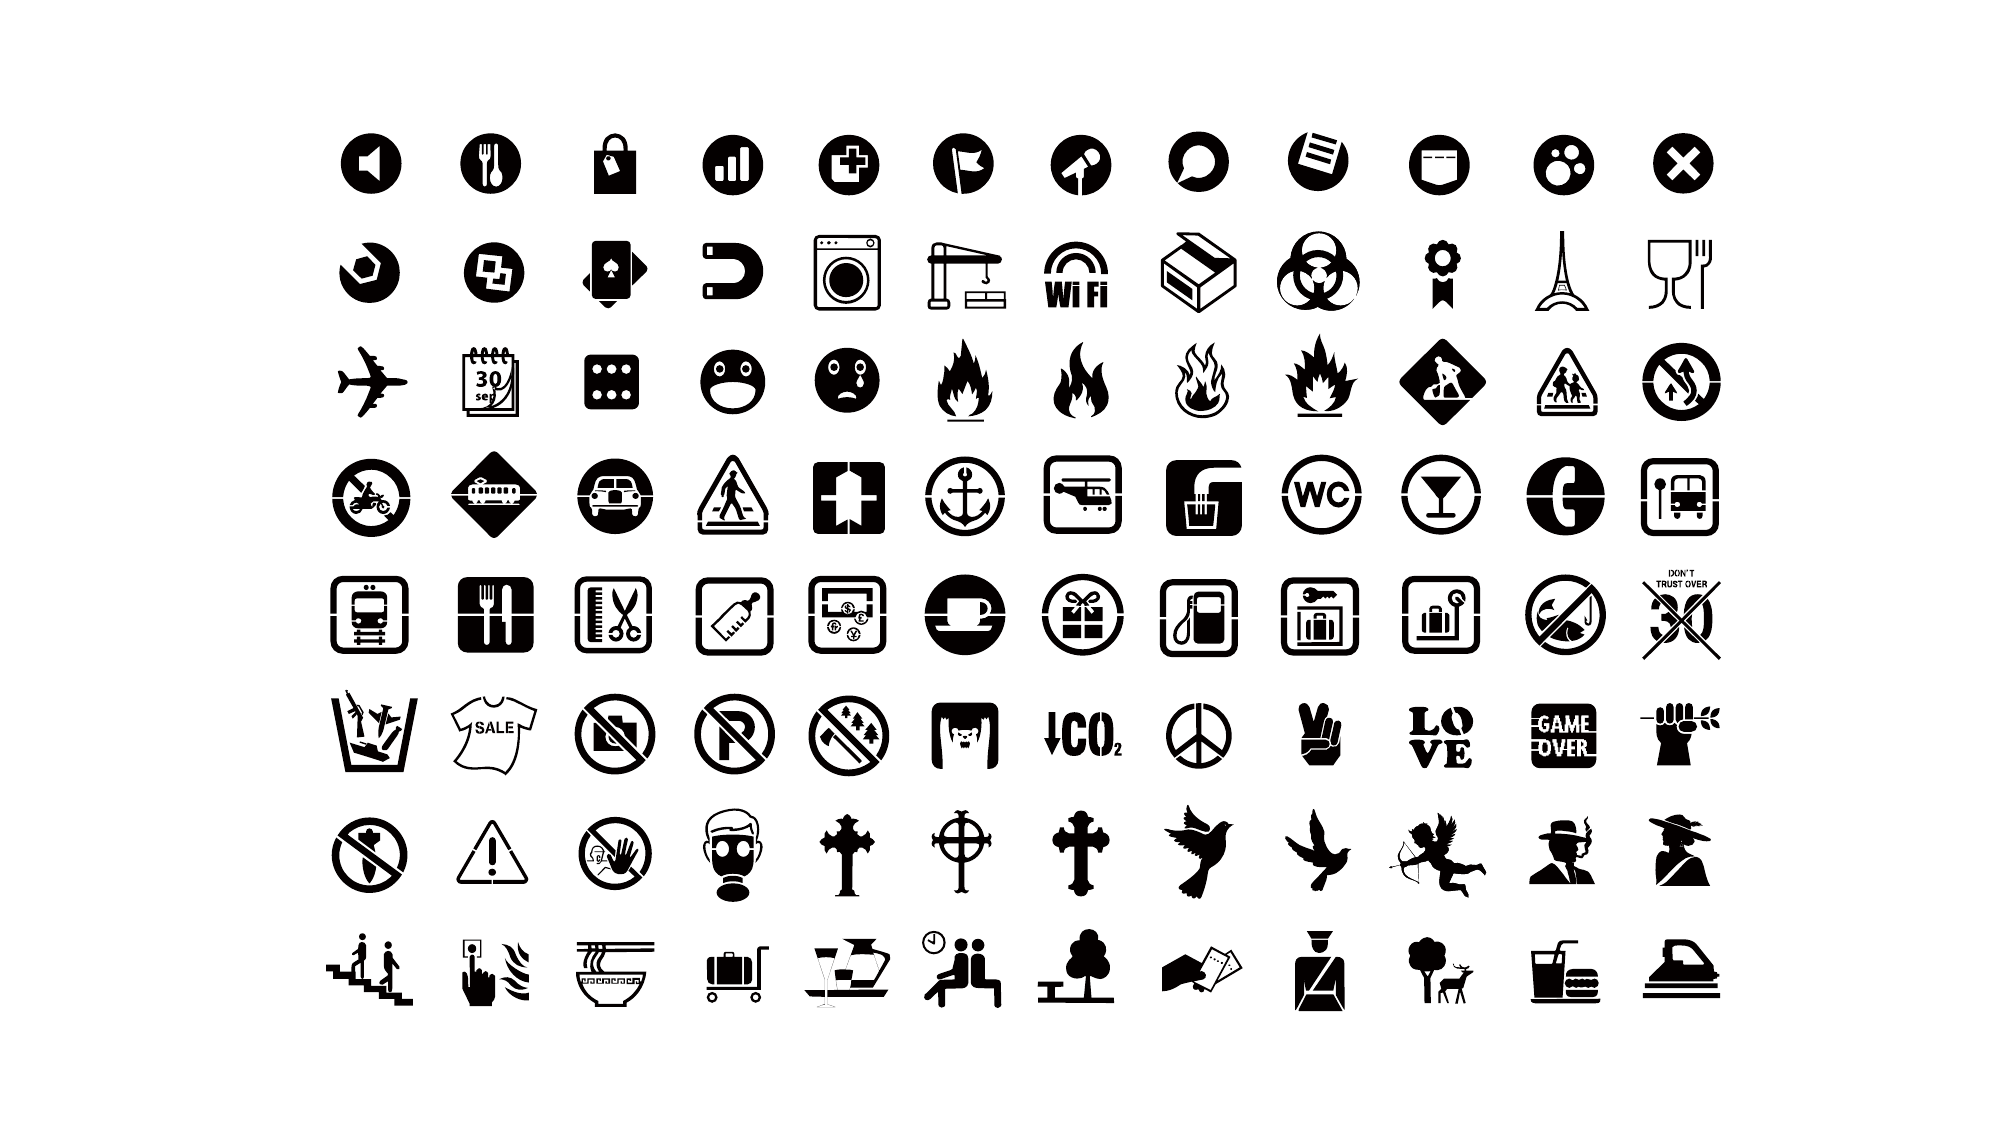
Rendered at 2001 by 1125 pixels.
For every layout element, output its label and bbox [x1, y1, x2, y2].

text_box [1306, 931, 1333, 953]
text_box [517, 942, 529, 963]
text_box [1187, 504, 1216, 526]
text_box [939, 467, 991, 528]
text_box [822, 588, 873, 602]
text_box [1670, 475, 1706, 491]
text_box [608, 490, 622, 504]
text_box [697, 454, 769, 521]
text_box [1088, 712, 1100, 756]
text_box [1685, 580, 1707, 588]
text_box [1656, 703, 1698, 766]
text_box [478, 487, 490, 494]
text_box [744, 956, 753, 985]
text_box [504, 957, 529, 983]
text_box [576, 942, 655, 1007]
text_box [1037, 929, 1115, 1004]
text_box [1649, 939, 1720, 982]
text_box [1313, 612, 1327, 640]
text_box [1531, 703, 1597, 769]
text_box [331, 817, 408, 893]
text_box [971, 938, 985, 952]
text_box [813, 462, 848, 534]
text_box [1542, 742, 1548, 753]
text_box [924, 574, 1006, 614]
text_box [1416, 589, 1466, 641]
text_box [1281, 495, 1362, 535]
text_box [578, 816, 652, 891]
text_box [1043, 455, 1122, 494]
text_box [1640, 501, 1719, 537]
text_box [489, 837, 496, 866]
text_box [1710, 719, 1720, 729]
text_box [345, 689, 365, 738]
text_box [451, 451, 537, 494]
text_box [1311, 132, 1338, 145]
text_box [1053, 342, 1109, 419]
text_box [353, 256, 376, 279]
text_box [1442, 373, 1447, 381]
text_box [330, 575, 409, 614]
text_box [1399, 338, 1487, 426]
text_box [1432, 278, 1453, 309]
text_box [577, 497, 654, 535]
text_box [501, 943, 528, 968]
text_box [1062, 712, 1087, 756]
text_box [1280, 617, 1360, 656]
text_box [574, 576, 652, 614]
text_box [1668, 569, 1688, 577]
text_box [1424, 239, 1461, 277]
text_box [1101, 712, 1122, 756]
text_box [931, 702, 999, 769]
text_box [1050, 134, 1112, 196]
text_box [475, 721, 514, 734]
text_box [1062, 607, 1082, 622]
text_box [1710, 708, 1720, 718]
text_box [1654, 478, 1667, 519]
text_box [1700, 720, 1711, 730]
text_box [1401, 495, 1481, 535]
text_box [1696, 512, 1703, 519]
text_box [1526, 457, 1605, 496]
text_box [462, 944, 496, 1007]
text_box [1656, 580, 1683, 588]
text_box [1298, 703, 1342, 766]
text_box [1065, 591, 1101, 606]
text_box [1438, 963, 1474, 1004]
text_box [1043, 495, 1122, 534]
text_box [964, 291, 1007, 309]
text_box [1544, 405, 1591, 409]
text_box [819, 814, 875, 897]
text_box [1277, 231, 1360, 311]
text_box [1287, 132, 1349, 192]
text_box [1420, 476, 1462, 518]
text_box [1297, 606, 1343, 646]
text_box [954, 938, 968, 952]
text_box [1044, 712, 1061, 756]
text_box [1160, 232, 1237, 313]
text_box [463, 242, 525, 303]
text_box [1041, 616, 1124, 656]
text_box [1648, 814, 1711, 886]
text_box [594, 133, 637, 194]
text_box [608, 587, 642, 642]
text_box [616, 479, 633, 488]
text_box [1306, 619, 1311, 640]
text_box [1642, 581, 1721, 661]
text_box [716, 951, 743, 985]
text_box [460, 133, 522, 194]
text_box [504, 987, 529, 1001]
text_box [340, 133, 402, 194]
text_box [1285, 808, 1352, 892]
text_box [1441, 707, 1462, 736]
text_box [1084, 607, 1103, 622]
text_box [1429, 605, 1442, 633]
text_box [503, 487, 509, 494]
text_box [1685, 703, 1711, 720]
text_box [1053, 478, 1112, 511]
text_box [351, 584, 388, 645]
text_box [710, 822, 754, 902]
text_box [846, 627, 861, 642]
text_box [384, 941, 392, 949]
text_box [349, 741, 390, 762]
text_box [808, 616, 887, 654]
text_box [1409, 739, 1472, 769]
text_box [1329, 619, 1334, 640]
text_box [706, 946, 769, 990]
text_box [457, 577, 534, 614]
text_box [462, 347, 519, 417]
text_box [970, 953, 1002, 1009]
text_box [1408, 706, 1440, 736]
text_box [1526, 497, 1605, 536]
text_box [1293, 481, 1327, 508]
text_box [814, 347, 880, 413]
text_box [1100, 286, 1108, 308]
text_box [1647, 239, 1692, 309]
text_box [591, 240, 631, 299]
text_box [694, 693, 775, 775]
text_box [1326, 481, 1350, 508]
text_box [488, 868, 497, 876]
text_box [1389, 812, 1487, 898]
text_box [1453, 706, 1474, 735]
text_box [1525, 574, 1606, 656]
text_box [808, 575, 887, 614]
text_box [577, 458, 654, 499]
text_box [331, 698, 418, 773]
text_box [598, 301, 618, 309]
text_box [584, 354, 639, 410]
text_box [937, 338, 993, 417]
text_box [1529, 816, 1596, 885]
text_box [1297, 413, 1343, 417]
text_box [332, 458, 411, 537]
text_box [337, 346, 408, 418]
text_box [1409, 134, 1470, 196]
text_box [706, 956, 715, 985]
text_box [804, 938, 891, 1008]
text_box [927, 242, 1002, 310]
text_box [1044, 281, 1080, 308]
text_box [849, 462, 885, 534]
text_box [1642, 342, 1721, 422]
text_box [1041, 573, 1124, 614]
text_box [705, 470, 760, 526]
text_box [1044, 241, 1108, 275]
text_box [924, 616, 1006, 656]
text_box [1644, 983, 1718, 989]
text_box [1533, 134, 1595, 196]
text_box [450, 696, 538, 776]
text_box [1162, 946, 1243, 993]
text_box [1159, 619, 1238, 658]
text_box [483, 500, 504, 504]
text_box [750, 991, 762, 1003]
text_box [813, 234, 881, 311]
text_box [924, 953, 969, 1008]
text_box [922, 930, 946, 955]
text_box [1164, 804, 1234, 899]
text_box [702, 242, 764, 300]
text_box [1689, 569, 1695, 577]
text_box [1166, 460, 1242, 536]
text_box [574, 616, 652, 654]
text_box [1062, 624, 1082, 639]
text_box [933, 133, 994, 194]
text_box [697, 522, 769, 535]
text_box [1653, 133, 1714, 194]
text_box [827, 619, 842, 634]
text_box [925, 456, 1005, 496]
text_box [1530, 940, 1601, 1004]
text_box [587, 587, 603, 643]
text_box [1295, 956, 1345, 1012]
text_box [1534, 231, 1590, 311]
text_box [700, 349, 766, 415]
text_box [457, 616, 534, 653]
text_box [597, 479, 614, 488]
text_box [330, 616, 409, 654]
text_box [574, 693, 656, 775]
text_box [1445, 612, 1450, 633]
text_box [339, 242, 400, 303]
text_box [499, 977, 529, 990]
text_box [359, 933, 366, 941]
text_box [1408, 937, 1446, 1004]
text_box [1402, 575, 1481, 614]
text_box [1640, 458, 1719, 500]
text_box [582, 273, 590, 292]
text_box [808, 695, 890, 777]
text_box [1642, 993, 1721, 999]
text_box [706, 991, 718, 1003]
text_box [1285, 333, 1359, 412]
text_box [695, 577, 774, 616]
text_box [1443, 382, 1459, 398]
text_box [1700, 239, 1712, 309]
text_box [818, 134, 880, 196]
text_box [1281, 454, 1362, 494]
text_box [980, 602, 988, 615]
text_box [1173, 591, 1225, 645]
text_box [1674, 512, 1681, 519]
text_box [1695, 239, 1699, 257]
text_box [1302, 587, 1338, 604]
text_box [1159, 579, 1238, 617]
text_box [1175, 342, 1230, 419]
text_box [702, 808, 763, 863]
text_box [451, 495, 537, 538]
text_box [326, 942, 413, 1006]
text_box [695, 617, 774, 656]
text_box [1308, 142, 1335, 155]
text_box [368, 704, 401, 739]
text_box [1401, 454, 1481, 494]
text_box [1280, 577, 1360, 616]
text_box [1166, 703, 1232, 769]
text_box [1052, 810, 1110, 897]
text_box [456, 819, 529, 884]
text_box [1087, 281, 1099, 308]
text_box [1402, 616, 1481, 654]
text_box [1670, 492, 1706, 511]
text_box [957, 732, 973, 739]
text_box [381, 725, 403, 751]
text_box [925, 497, 1005, 537]
text_box [632, 251, 648, 286]
text_box [931, 810, 992, 894]
text_box [960, 741, 970, 749]
text_box [1305, 152, 1332, 165]
text_box [1056, 252, 1096, 273]
text_box [1084, 624, 1103, 639]
text_box [1702, 239, 1706, 257]
text_box [1536, 347, 1598, 417]
text_box [462, 939, 482, 958]
text_box [702, 134, 764, 196]
text_box [822, 601, 873, 625]
text_box [710, 592, 761, 642]
text_box [1168, 131, 1229, 192]
text_box [1297, 611, 1301, 641]
text_box [1421, 612, 1427, 633]
